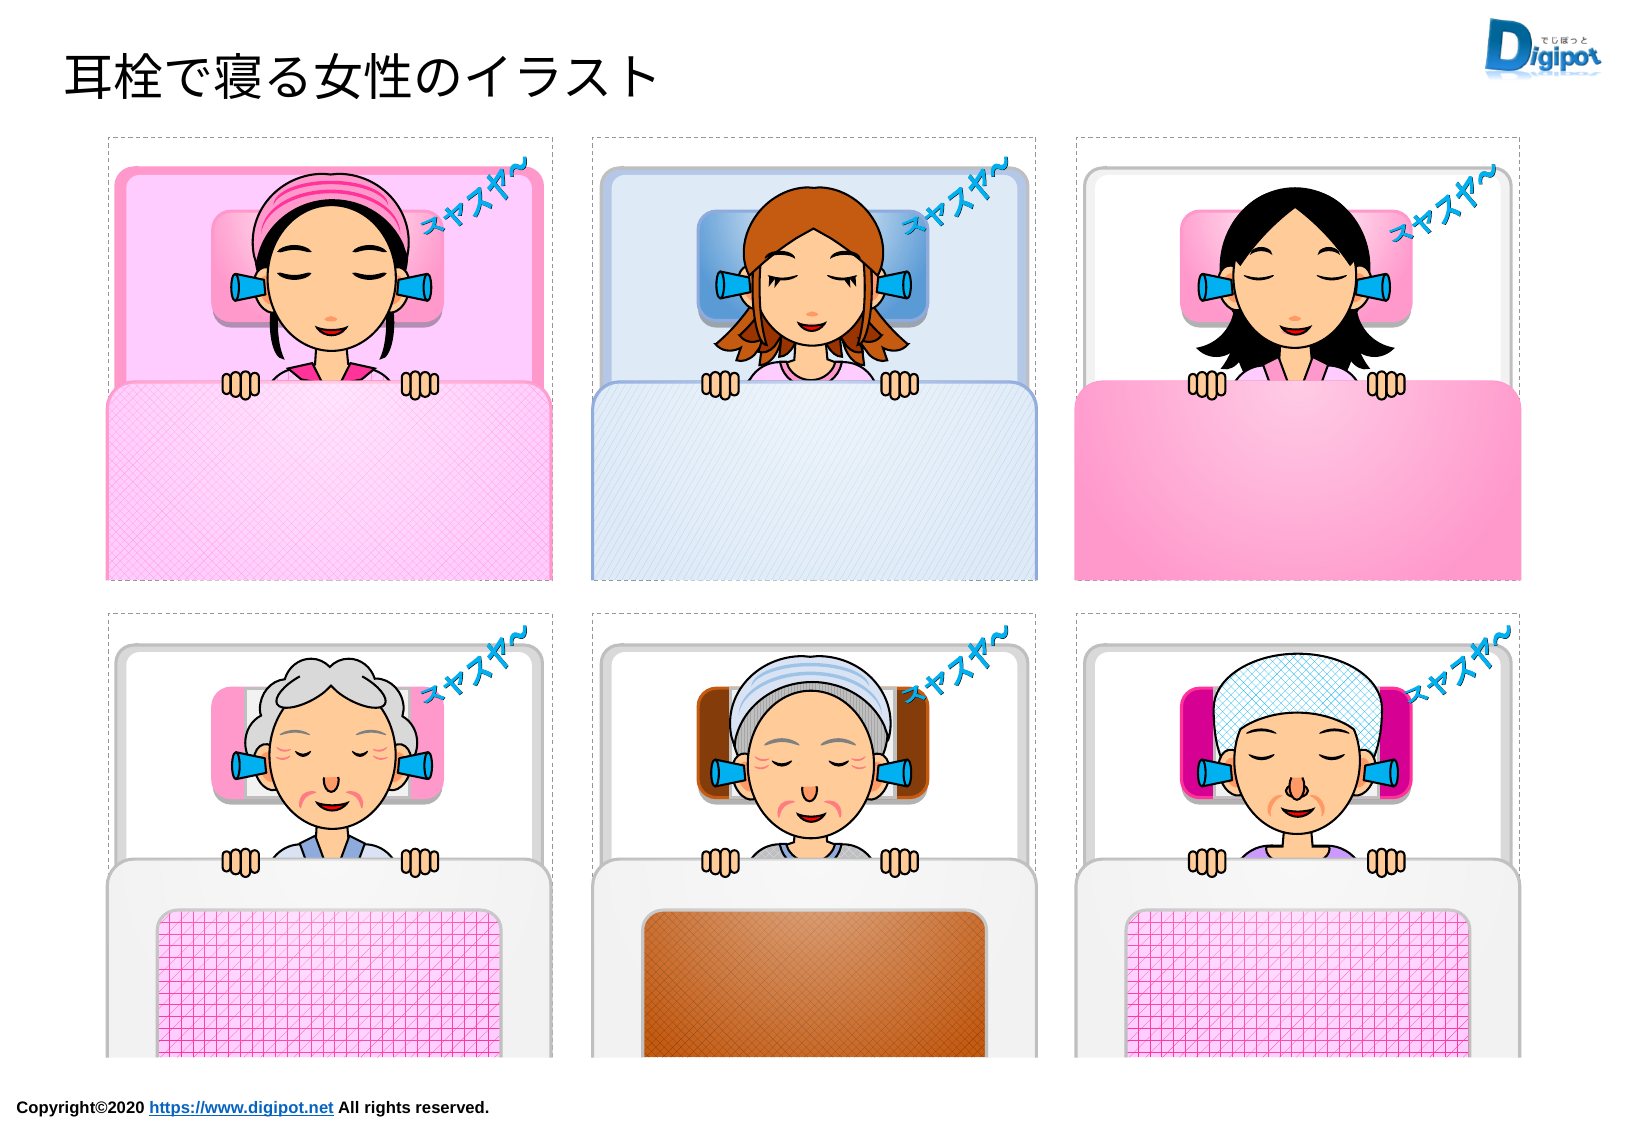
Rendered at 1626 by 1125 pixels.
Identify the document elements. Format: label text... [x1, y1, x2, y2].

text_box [592, 167, 1037, 581]
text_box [1076, 639, 1522, 1058]
text_box 耳栓で寝る女性のイラスト [48, 38, 678, 113]
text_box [1075, 167, 1520, 581]
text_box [107, 167, 551, 581]
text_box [107, 639, 551, 1058]
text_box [592, 639, 1037, 1058]
picture [1485, 18, 1602, 82]
